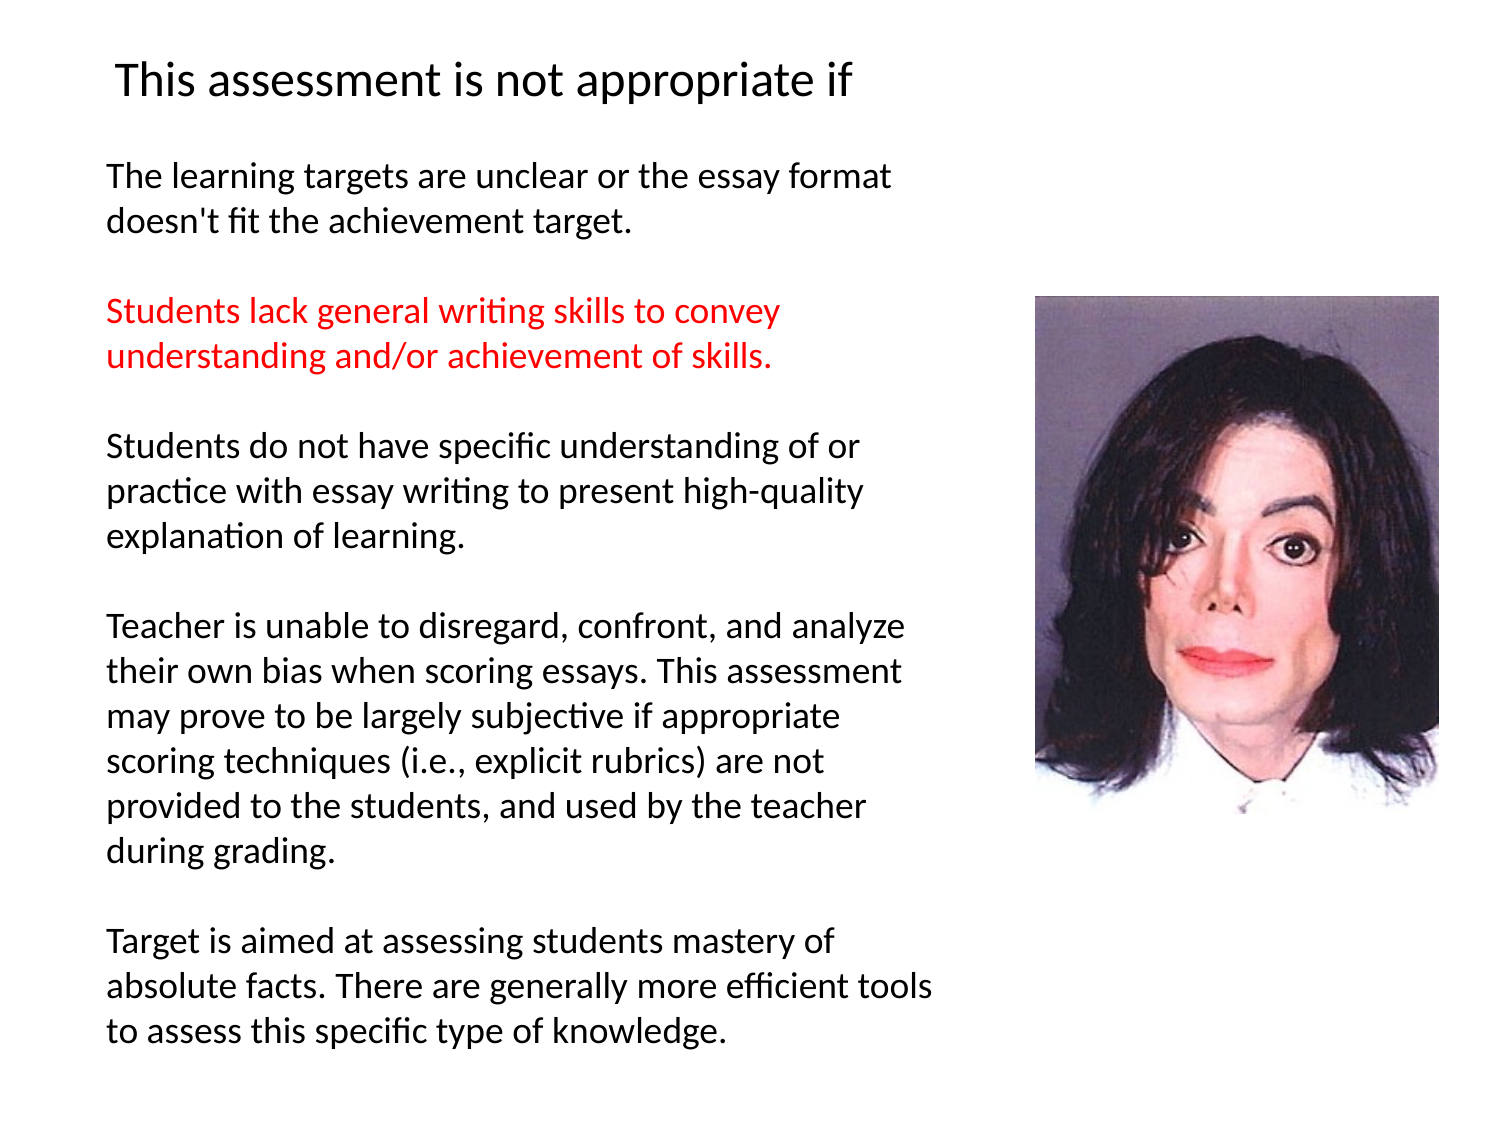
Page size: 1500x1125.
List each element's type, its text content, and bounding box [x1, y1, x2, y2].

picture [1035, 295, 1440, 814]
text_box This assessment is not appropriate if The learning targets are unclear or the essay format doesn't fit the achievement target. Students lack general writing skills to convey understanding and/or achievement of skills. Students do not have specific understanding of or practice with essay writing to present high-quality explanation of learning. Teacher is unable to disregard, confront, and analyze their own bias when scoring essays. This assessment may prove to be largely subjective if appropriate scoring techniques (i.e., explicit rubrics) are not provided to the students, and used by the teacher during grading. Target is aimed at assessing students mastery of absolute facts. There are generally more efficient tools to assess this specific type of knowledge. [91, 38, 949, 1059]
